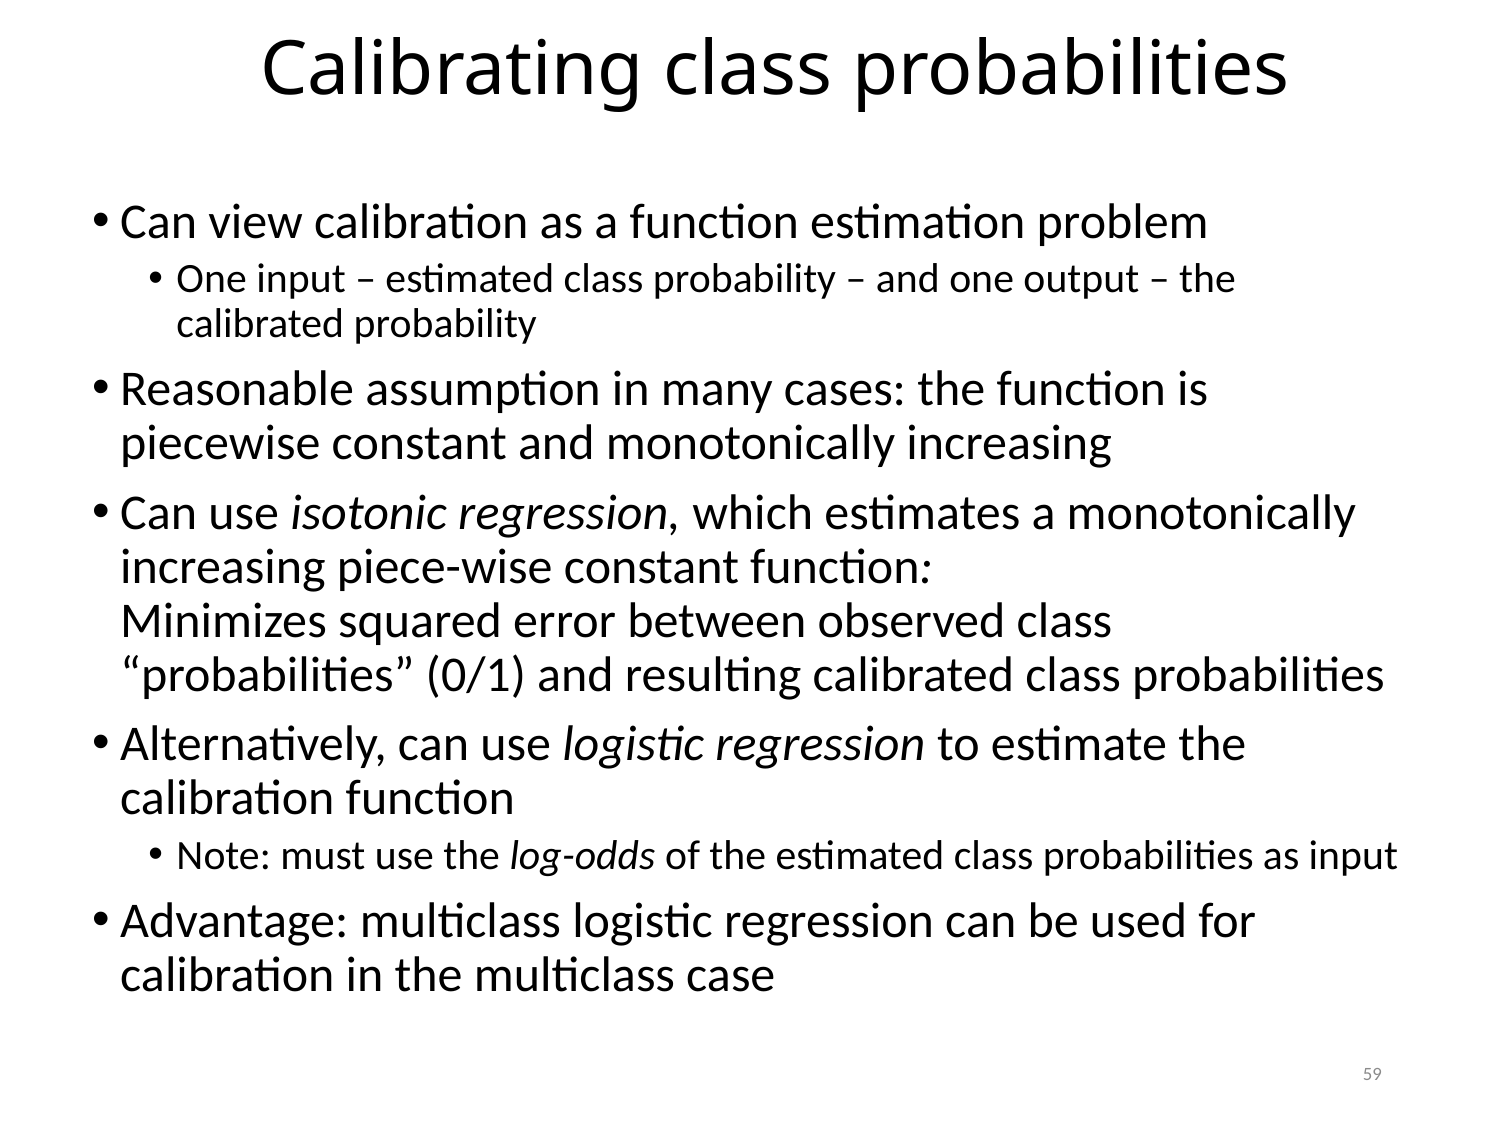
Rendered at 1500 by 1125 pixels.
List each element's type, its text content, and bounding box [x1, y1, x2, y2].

list Can view calibration as a function estimation problem One input – estimated class probability – and one output – the calibrated probability Reasonable assumption in many cases: the function is piecewise constant and monotonically increasing Can use isotonic regression, which estimates a monotonically increasing piece-wise constant function: Minimizes squared error between observed class “probabilities” (0/1) and resulting calibrated class probabilities Alternatively, can use logistic regression to estimate the calibration function Note: must use the log-odds of the estimated class probabilities as input Advantage: multiclass logistic regression can be used for calibration in the multiclass case [77, 187, 1429, 1061]
slide_number 59 [1059, 1061, 1397, 1103]
title Calibrating class probabilities [245, 0, 1500, 164]
